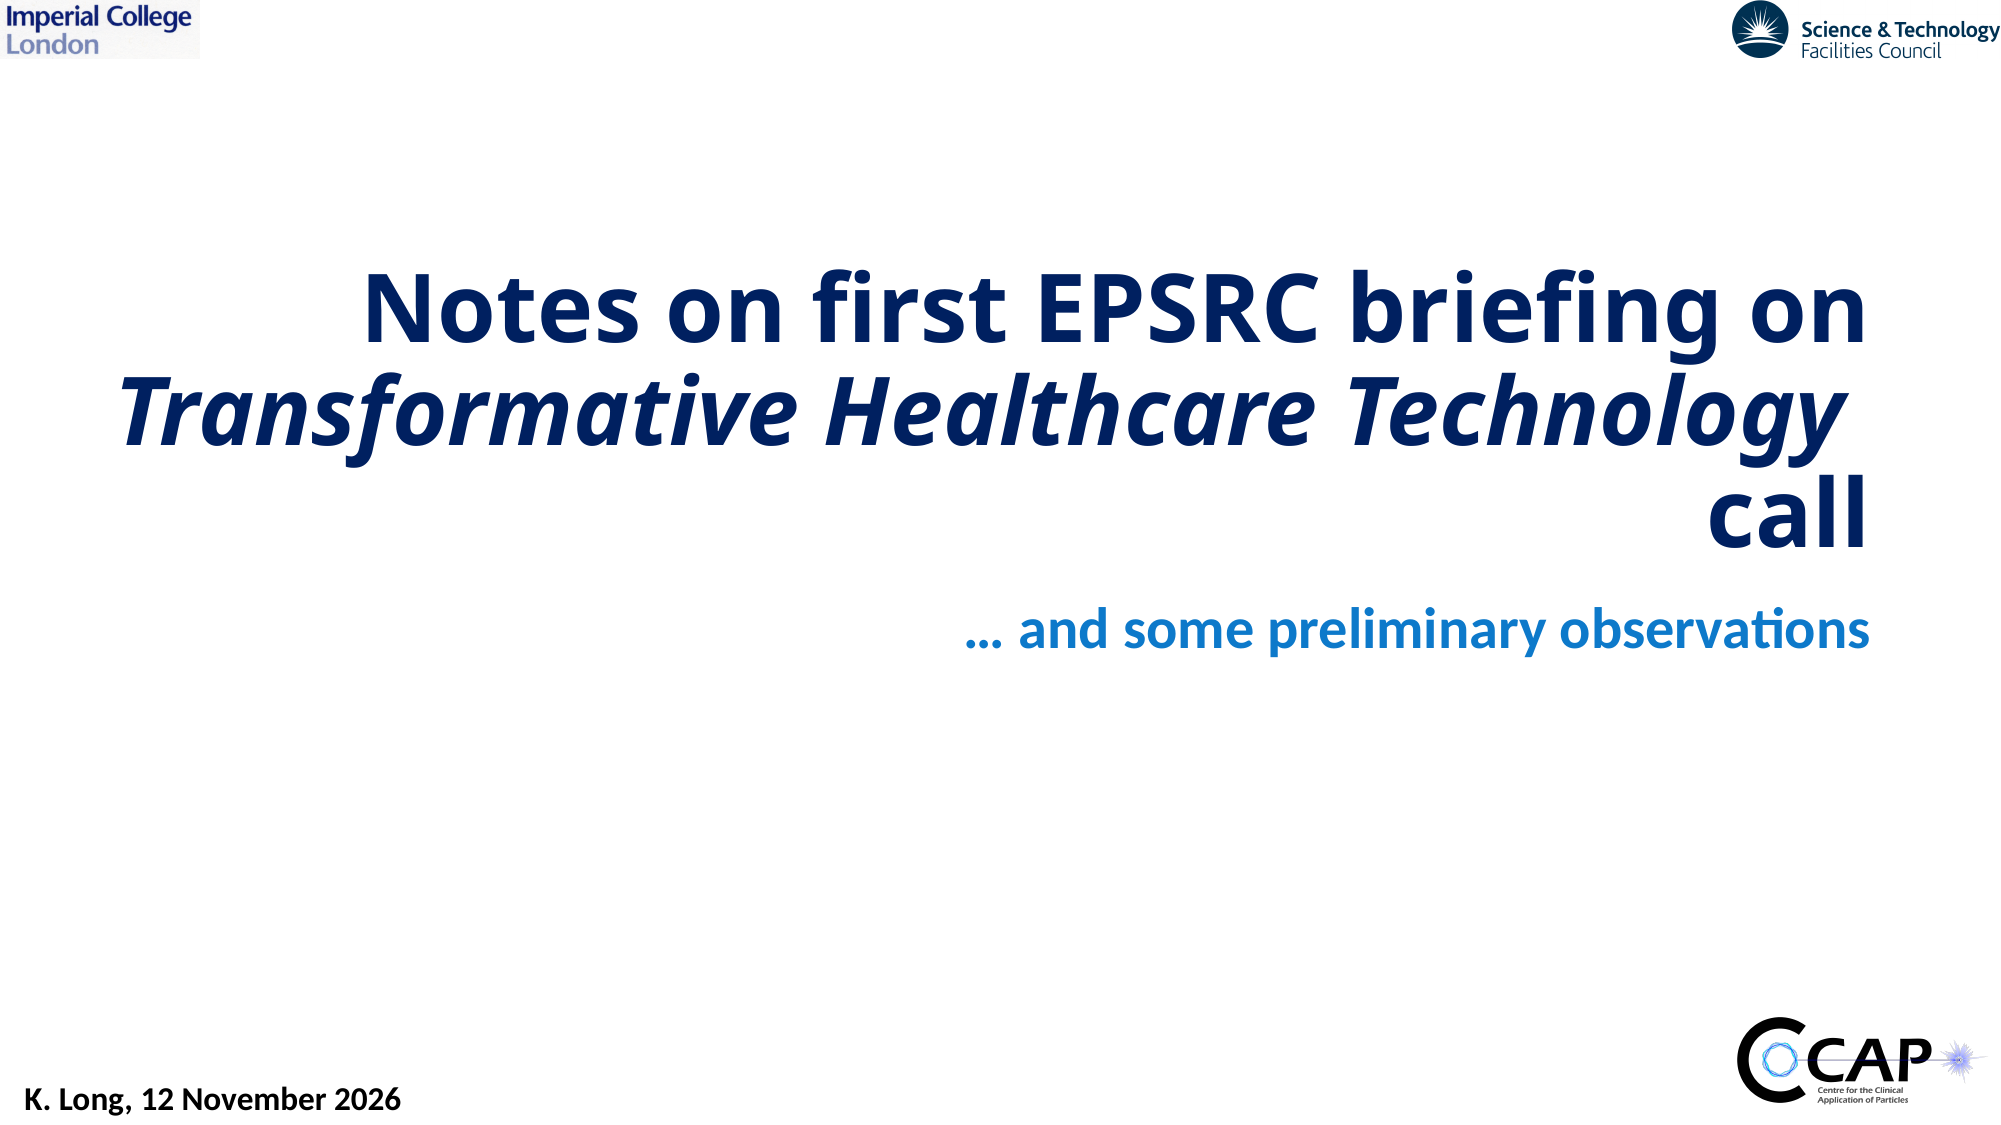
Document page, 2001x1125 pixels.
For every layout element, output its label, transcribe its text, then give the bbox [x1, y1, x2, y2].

picture [1731, 996, 2000, 1124]
picture [1731, 0, 2000, 59]
subtitle … and some preliminary observations [249, 590, 1886, 863]
picture [0, 0, 200, 59]
title Notes on first EPSRC briefing on Transformative Healthcare Technology call [25, 184, 1886, 576]
